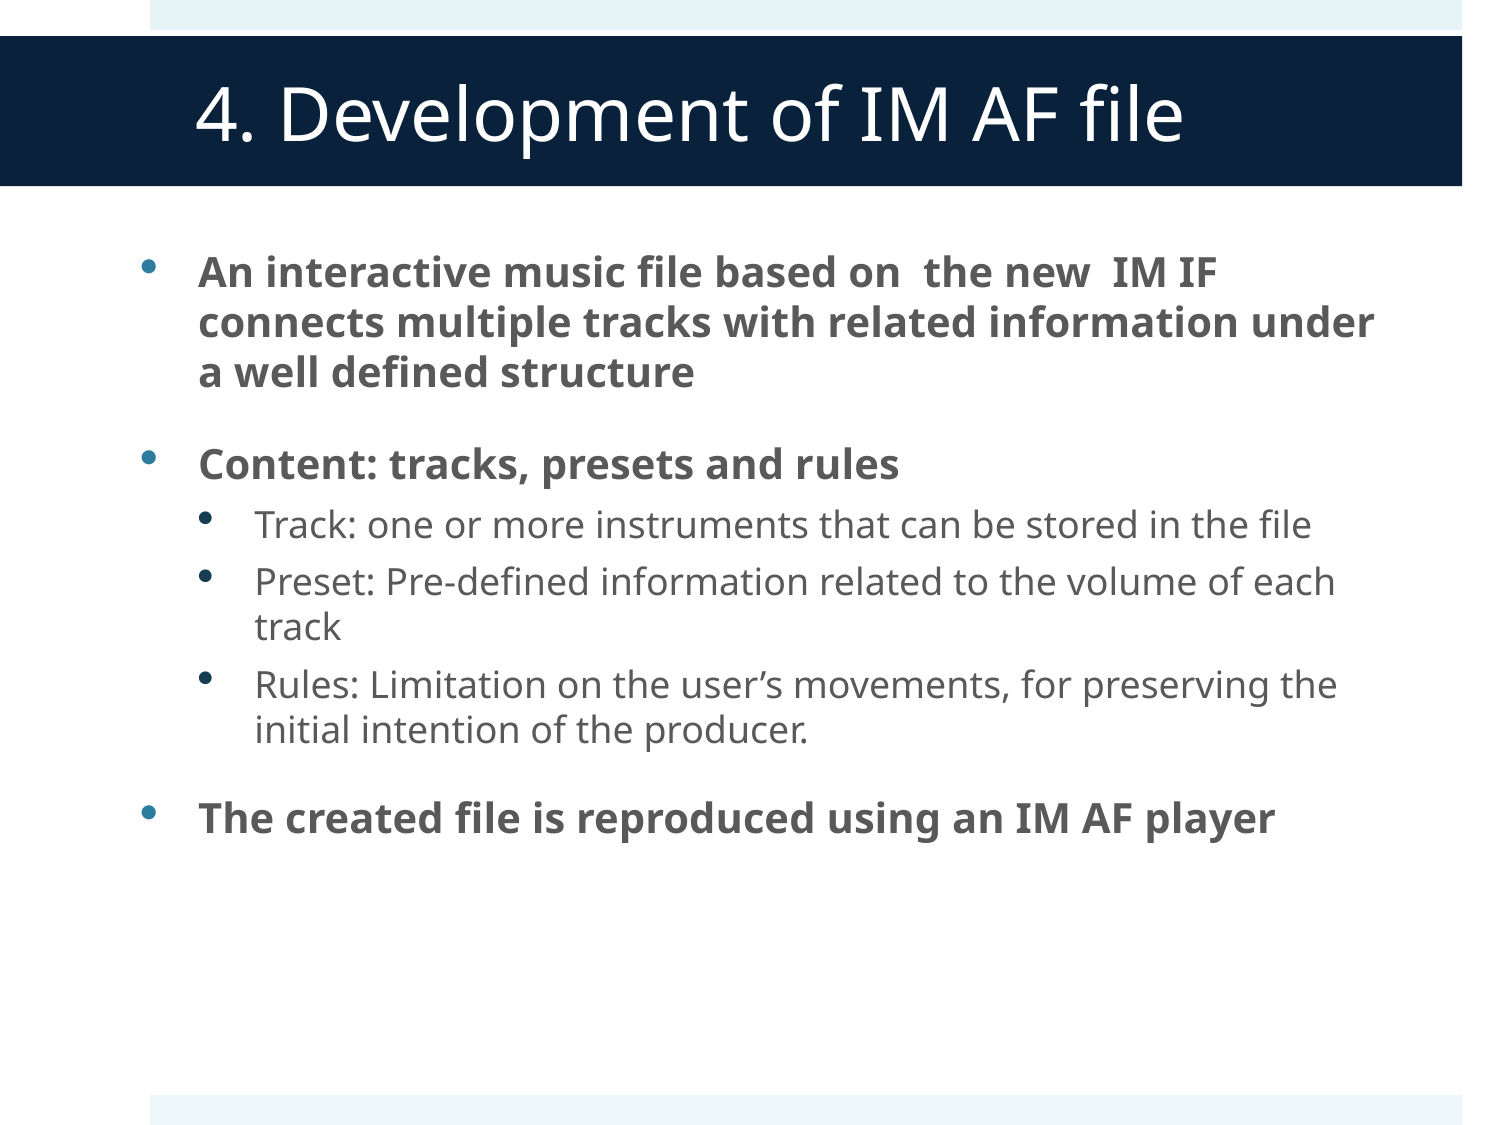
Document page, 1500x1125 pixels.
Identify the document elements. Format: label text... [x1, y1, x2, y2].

title 4. Development of IM AF file [0, 36, 1463, 187]
list An interactive music file based on the new IM IF connects multiple tracks with related information under a well defined structure Content: tracks, presets and rules Track: one or more instruments that can be stored in the file Preset: Pre-defined information related to the volume of each track Rules: Limitation on the user’s movements, for preserving the initial intention of the producer. The created file is reproduced using an IM AF player [126, 238, 1407, 972]
